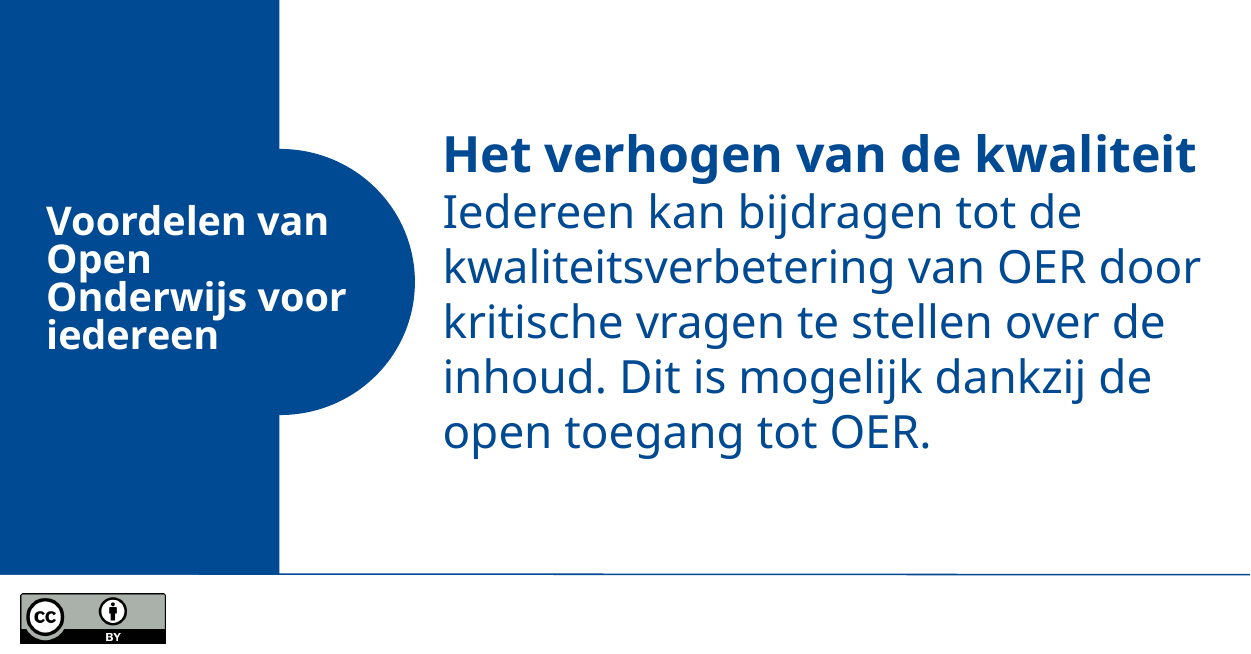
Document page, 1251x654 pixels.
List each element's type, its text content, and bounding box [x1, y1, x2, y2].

picture [20, 592, 166, 645]
text_box Voordelen van Open Onderwijs voor iedereen [31, 190, 411, 372]
text_box [183, 148, 378, 190]
text_box Het verhogen van de kwaliteit Iedereen kan bijdragen tot de kwaliteitsverbetering van OER door kritische vragen te stellen over de inhoud. Dit is mogelijk dankzij de open toegang tot OER. [427, 98, 1239, 473]
text_box [411, 250, 415, 314]
text_box [181, 372, 380, 416]
text_box [0, 582, 1250, 654]
text_box [0, 0, 280, 573]
